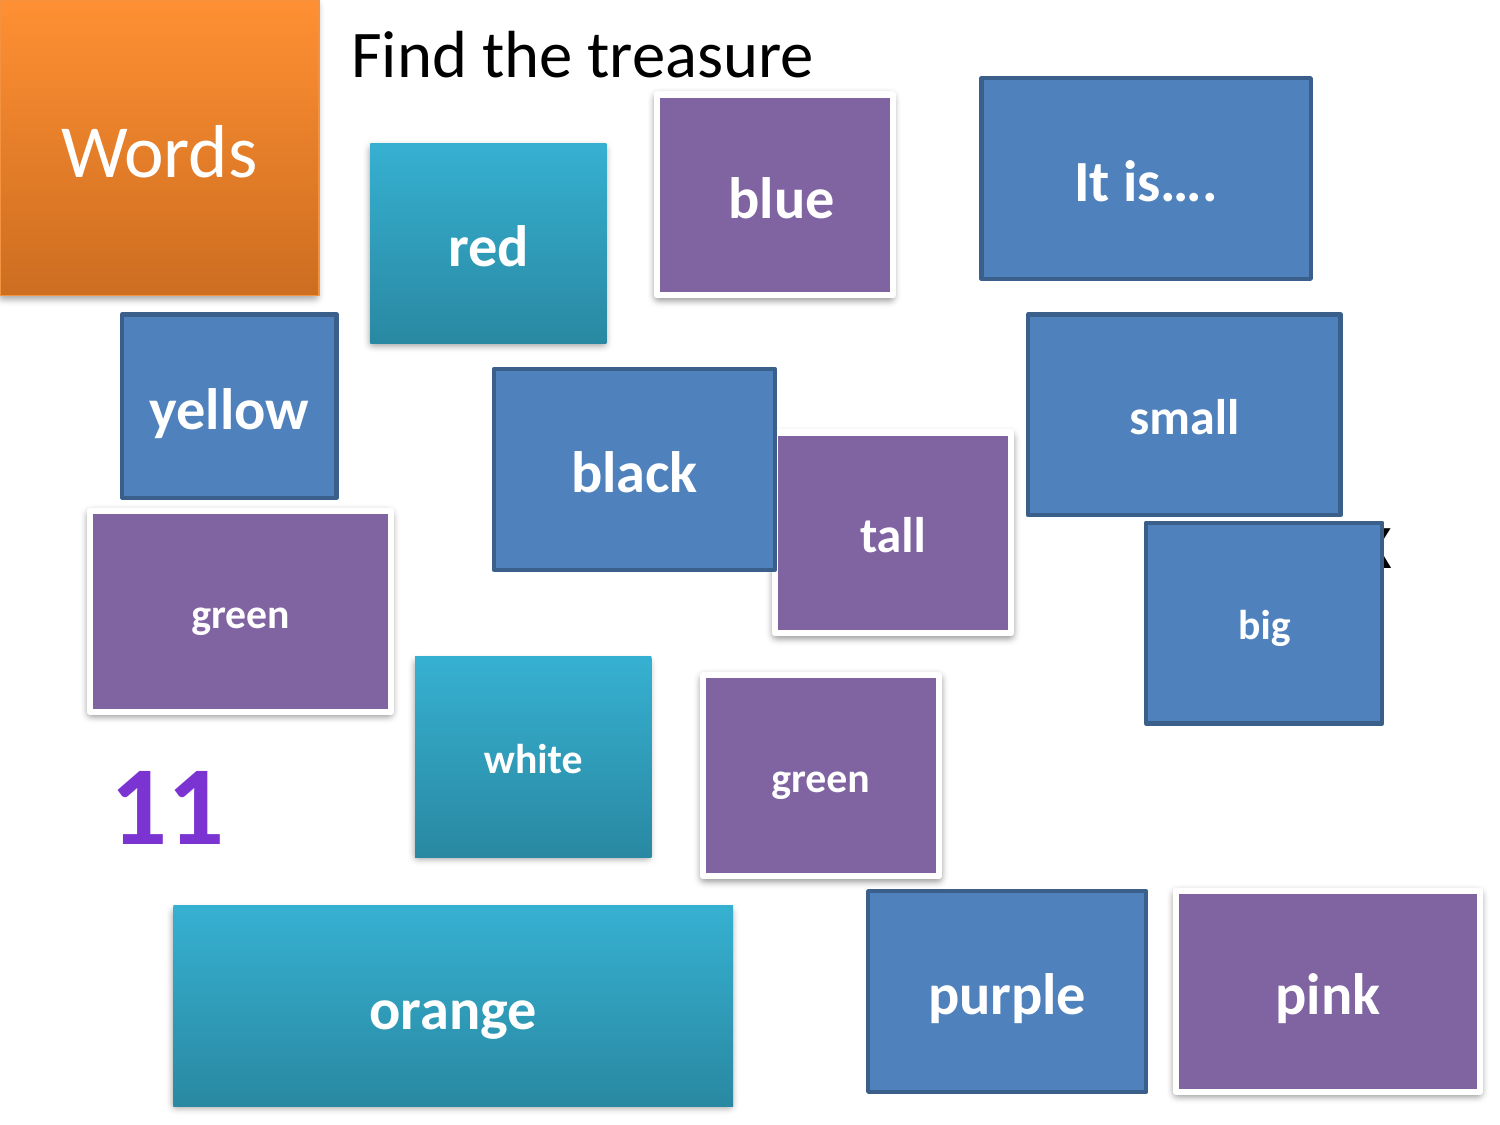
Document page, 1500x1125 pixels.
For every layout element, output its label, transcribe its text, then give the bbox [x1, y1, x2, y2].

text_box It is…. [979, 76, 1313, 281]
text_box orange [173, 905, 734, 1107]
text_box big [1144, 521, 1384, 726]
text_box Find the treasure [336, 3, 939, 98]
text_box tall [772, 429, 1014, 636]
text_box green [87, 508, 394, 715]
text_box 11 [95, 724, 240, 875]
text_box x x x X x x x x [142, 78, 1408, 1093]
text_box white [415, 656, 652, 858]
text_box purple [866, 889, 1148, 1094]
text_box black [492, 367, 777, 572]
text_box yellow [120, 312, 339, 500]
text_box green [700, 672, 942, 879]
text_box red [370, 143, 607, 344]
text_box Words [0, 0, 320, 296]
text_box pink [1173, 888, 1483, 1095]
text_box blue [654, 98, 896, 298]
text_box small [1026, 312, 1343, 517]
